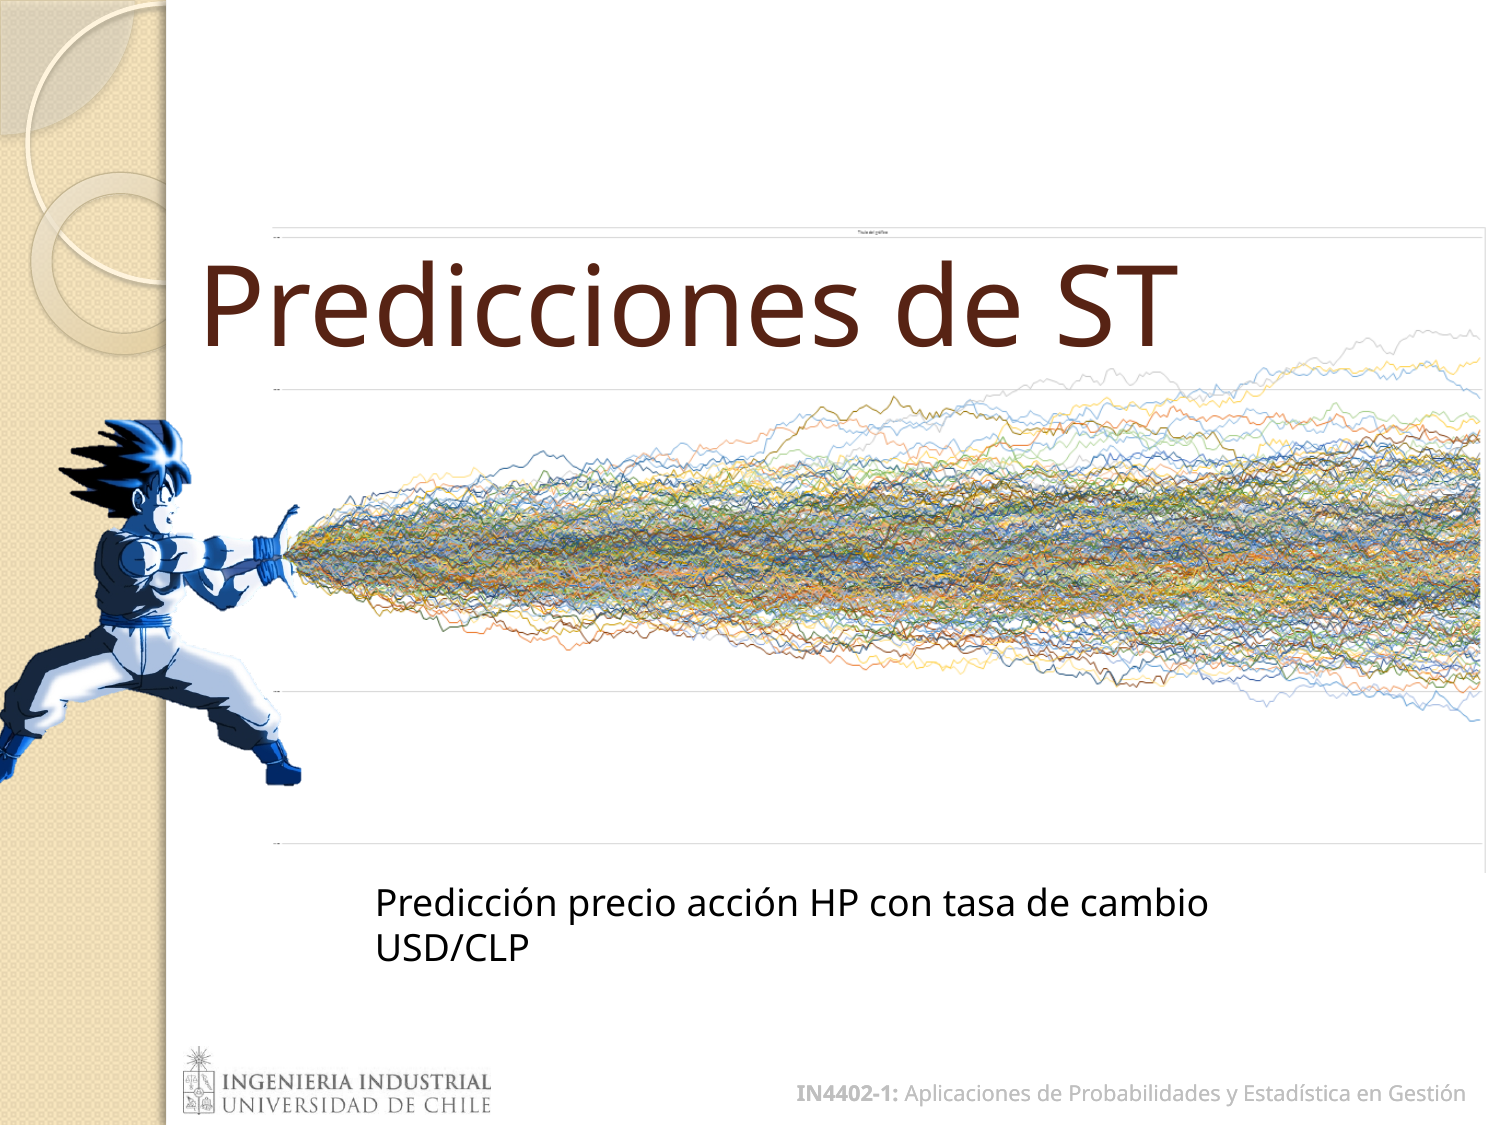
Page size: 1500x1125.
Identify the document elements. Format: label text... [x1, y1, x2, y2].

picture [183, 1046, 491, 1115]
title Predicciones de ST [183, 208, 1413, 396]
text_box IN4402-1: Aplicaciones de Probabilidades y Estadística en Gestión [750, 1072, 1483, 1114]
text_box Predicción precio acción HP con tasa de cambio USD/CLP [360, 884, 1376, 977]
picture [0, 225, 1488, 873]
